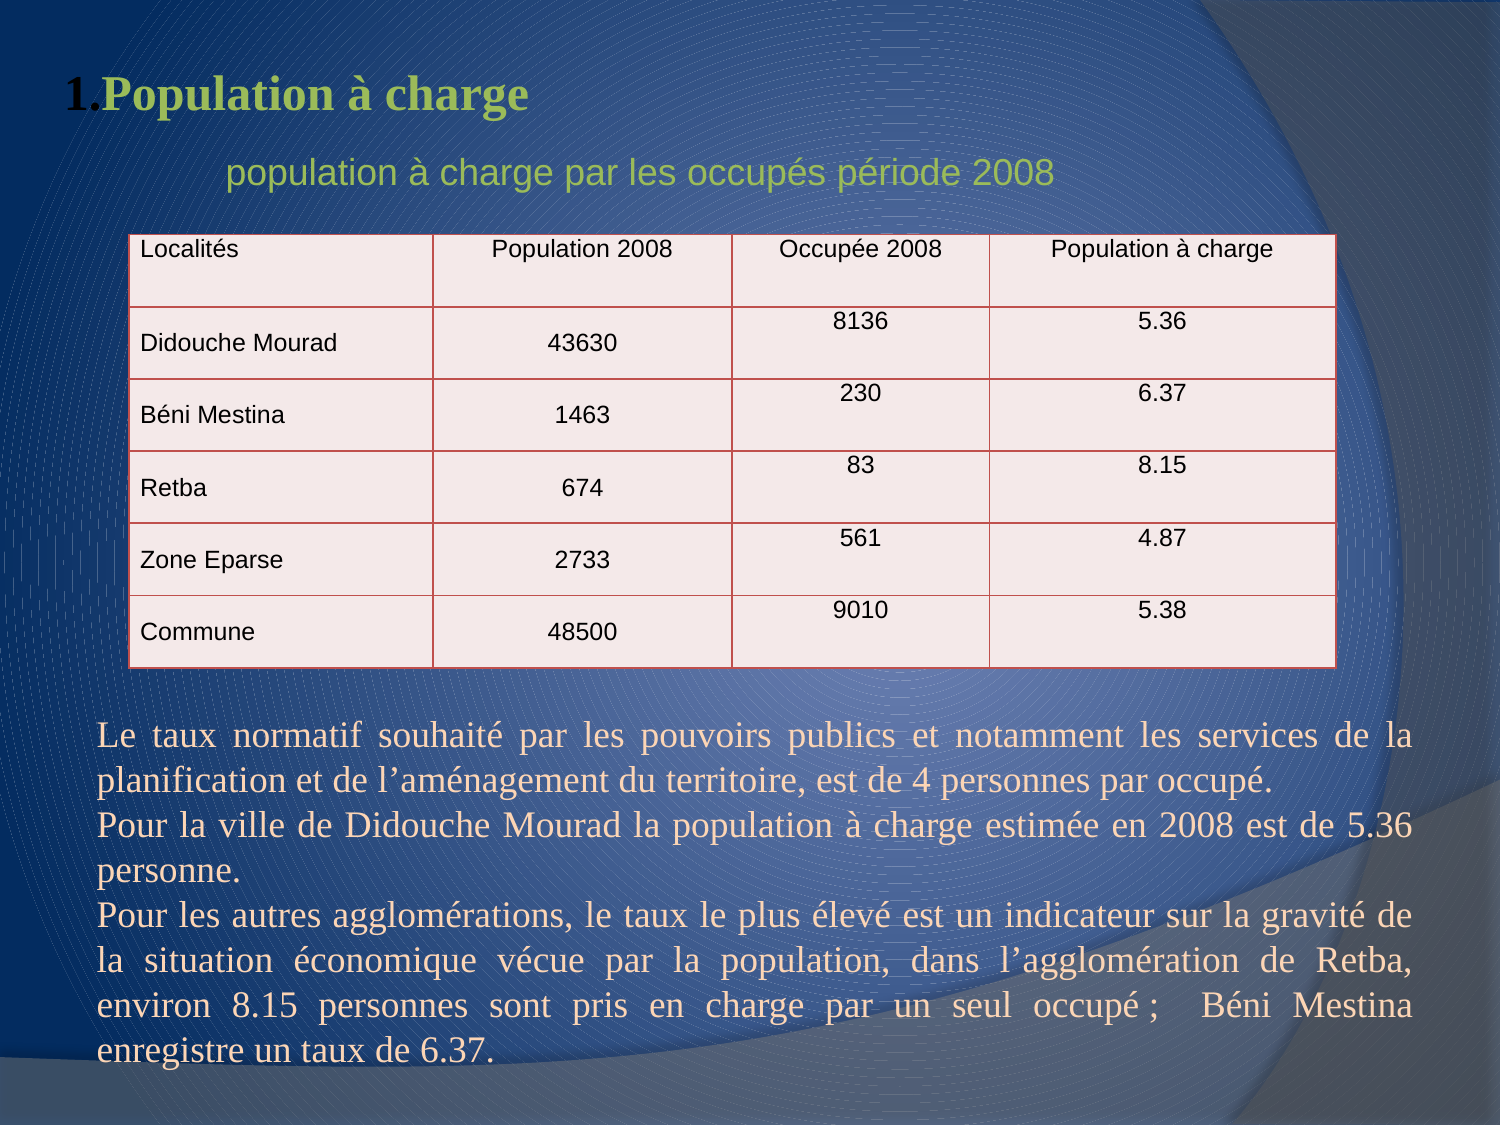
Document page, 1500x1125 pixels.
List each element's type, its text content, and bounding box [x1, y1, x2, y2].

table_cell 5.38 [990, 596, 1335, 667]
table_cell Didouche Mourad [130, 308, 432, 378]
table_cell Béni Mestina [130, 380, 432, 450]
table_cell 230 [733, 380, 989, 450]
table_cell 83 [733, 452, 989, 522]
table_cell 6.37 [990, 380, 1335, 450]
table_header Occupée 2008 [733, 235, 989, 306]
table_cell 1463 [434, 380, 731, 450]
text_box population à charge par les occupés période 2008 [210, 140, 1172, 201]
table_cell Commune [130, 596, 432, 667]
table_cell 4.87 [990, 524, 1335, 595]
table_cell 674 [434, 452, 731, 522]
table_cell 5.36 [990, 308, 1335, 378]
table_cell 9010 [733, 596, 989, 667]
table_header Localités [130, 235, 432, 306]
table_header Population 2008 [434, 235, 731, 306]
table_cell 561 [733, 524, 989, 595]
table_cell Zone Eparse [130, 524, 432, 595]
text_box Population à charge [0, 23, 868, 129]
table_header Population à charge [990, 235, 1335, 306]
table_cell 43630 [434, 308, 731, 378]
table_cell Retba [130, 452, 432, 522]
table_cell 8.15 [990, 452, 1335, 522]
table_cell 48500 [434, 596, 731, 667]
table_cell 2733 [434, 524, 731, 595]
table_cell 8136 [733, 308, 989, 378]
text_box Le taux normatif souhaité par les pouvoirs publics et notamment les services de la planification et de l’aménagement du territoire, est de 4 personnes par occupé. Pour la ville de Didouche Mourad la population à charge estimée en 2008 est de 5.36 personne. Pour les autres agglomérations, le taux le plus élevé est un indicateur sur la gravité de la situation économique vécue par la population, dans l’agglomération de Retba, environ 8.15 personnes sont pris en charge par un seul occupé ; Béni Mestina enregistre un taux de 6.37. [81, 703, 1430, 1078]
